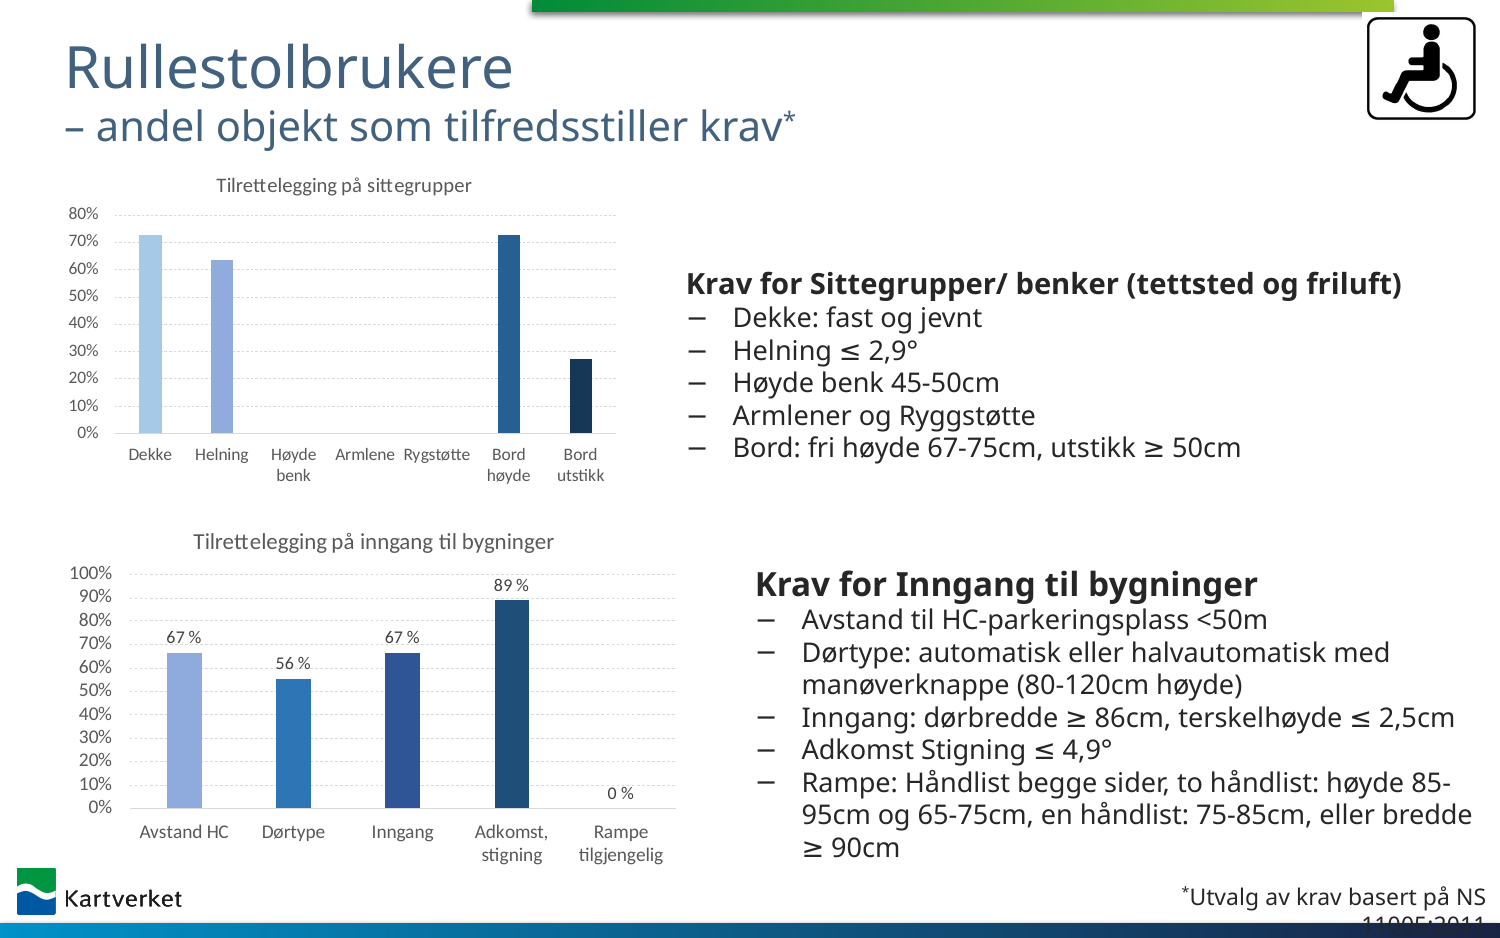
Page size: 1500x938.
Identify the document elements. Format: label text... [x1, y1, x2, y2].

text_box Krav for Inngang til bygninger Avstand til HC-parkeringsplass <50m Dørtype: automatisk eller halvautomatisk med manøverknappe (80-120cm høyde) Inngang: dørbredde ≥ 86cm, terskelhøyde ≤ 2,5cm Adkomst Stigning ≤ 4,9° Rampe: Håndlist begge sider, to håndlist: høyde 85-95cm og 65-75cm, en håndlist: 75-85cm, eller bredde ≥ 90cm [740, 555, 1491, 870]
text_box Krav for Sittegrupper/ benker (tettsted og friluft) Dekke: fast og jevnt Helning ≤ 2,9° Høyde benk 45-50cm Armlener og Ryggstøtte Bord: fri høyde 67-75cm, utstikk ≥ 50cm [670, 258, 1418, 471]
text_box Rullestolbrukere – andel objekt som tilfredsstiller krav* [49, 25, 1431, 158]
picture [62, 520, 687, 874]
picture [1362, 12, 1481, 126]
picture [62, 166, 626, 492]
text_box *Utvalg av krav basert på NS 11005:2011 [1068, 873, 1500, 938]
